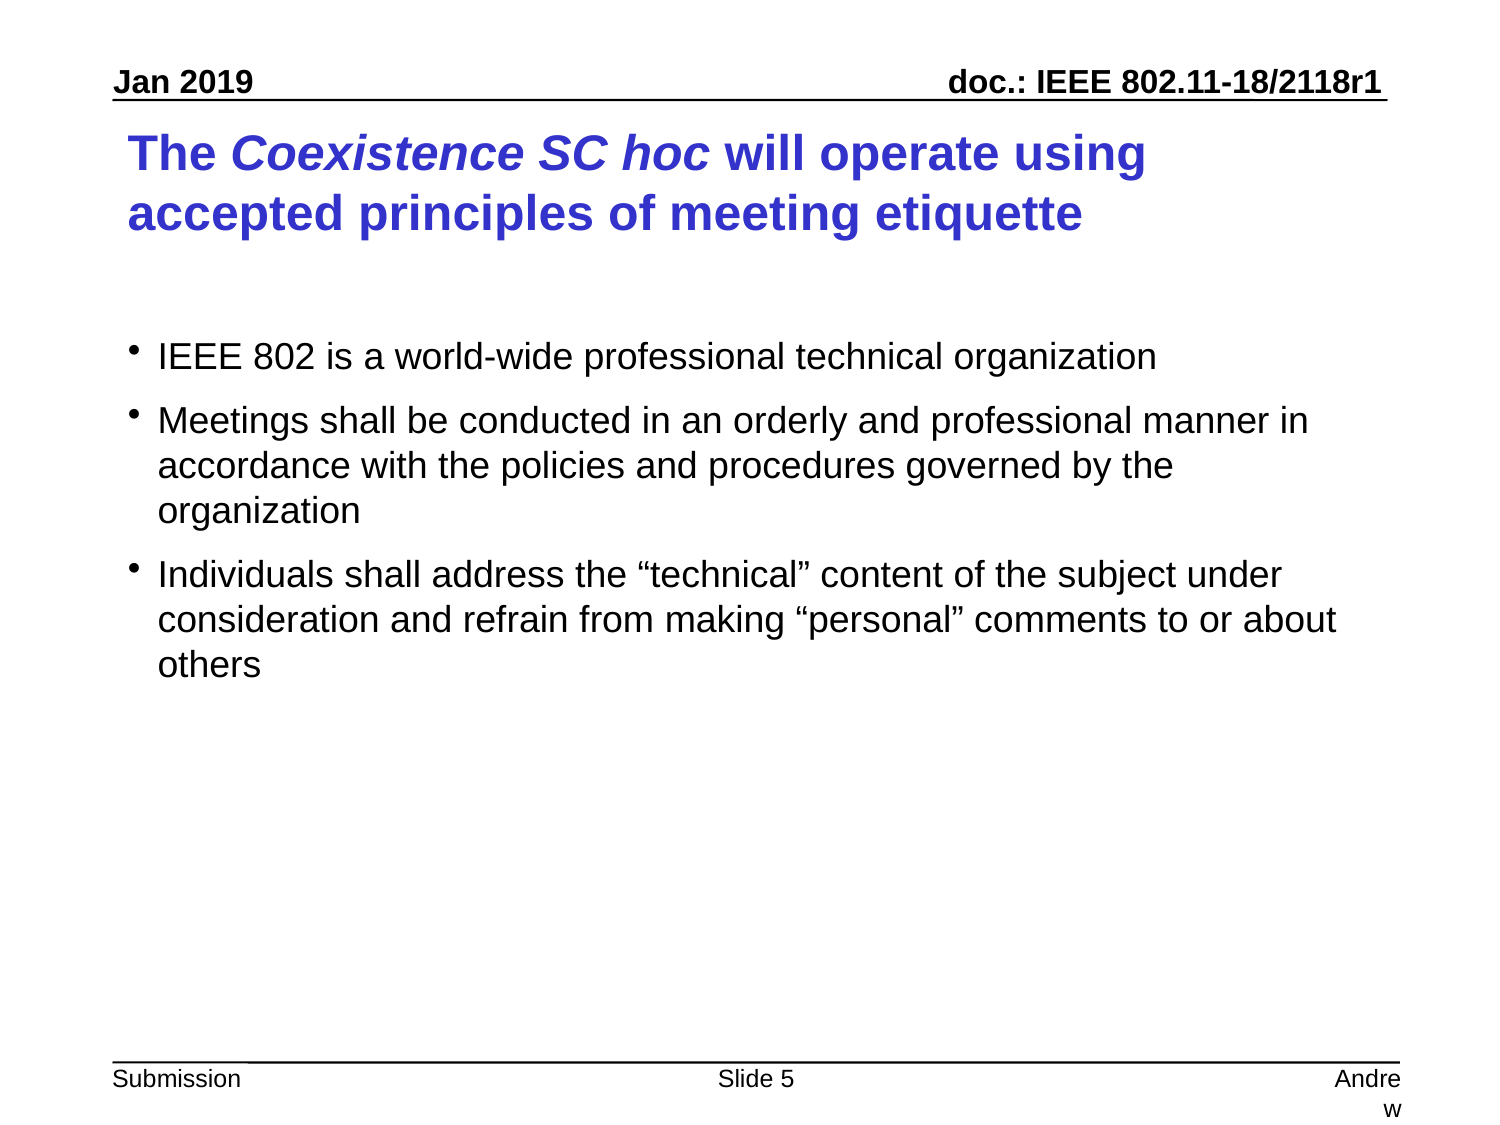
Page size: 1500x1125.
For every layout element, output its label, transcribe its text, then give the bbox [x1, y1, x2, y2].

title The Coexistence SC hoc will operate using accepted principles of meeting etiquette [112, 112, 1388, 288]
list IEEE 802 is a world-wide professional technical organization Meetings shall be conducted in an orderly and professional manner in accordance with the policies and procedures governed by the organization Individuals shall address the “technical” content of the subject under consideration and refrain from making “personal” comments to or about others [112, 324, 1388, 1000]
slide_number Slide 5 [709, 1061, 803, 1093]
footer Andrew Myles, Cisco [1320, 1061, 1402, 1093]
